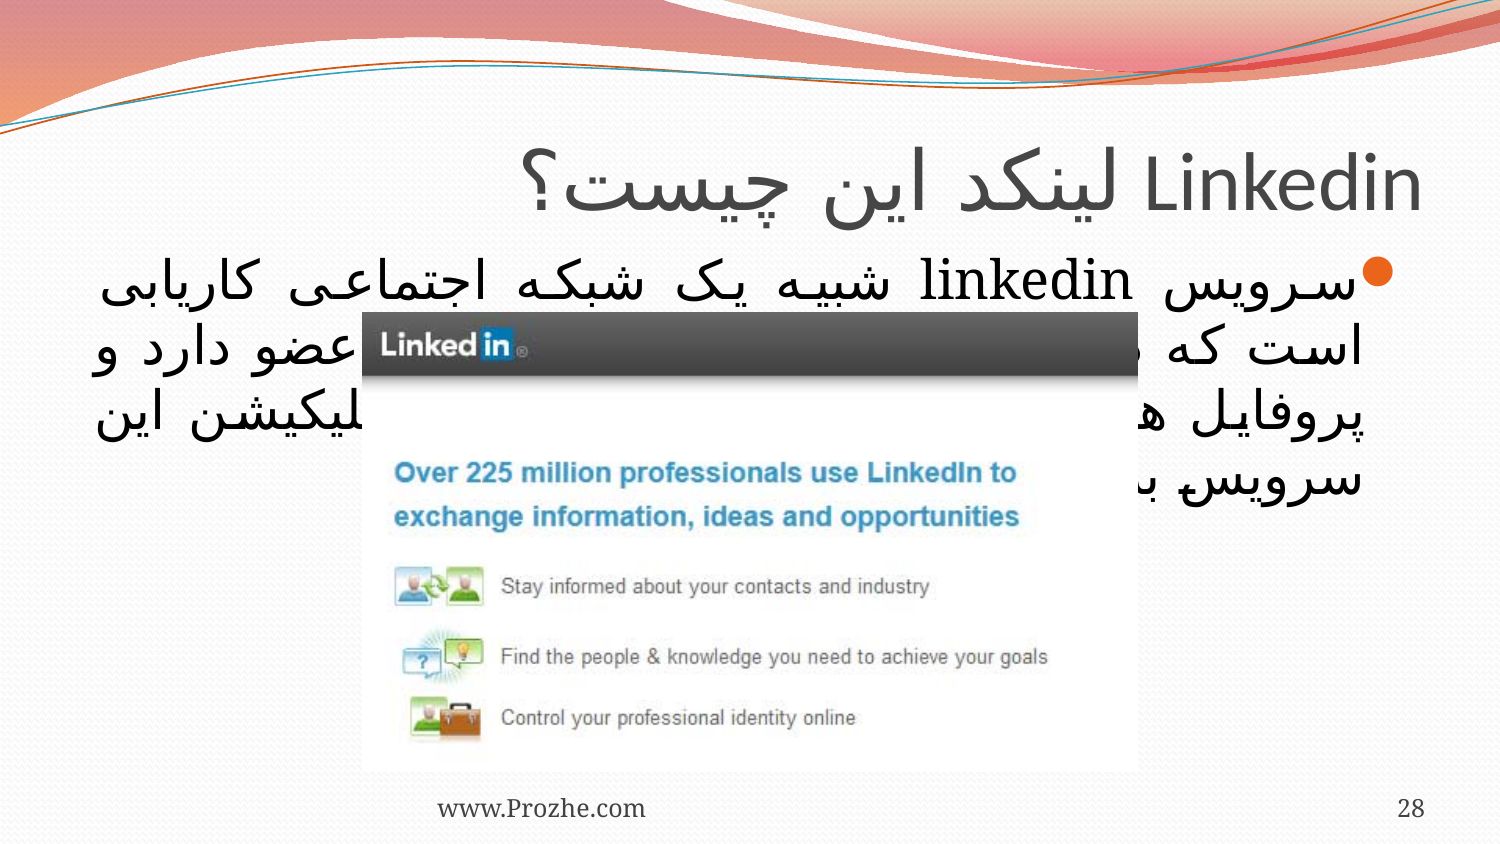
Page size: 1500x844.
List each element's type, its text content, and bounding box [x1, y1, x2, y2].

picture [362, 312, 1138, 773]
footer www.Prozhe.com [437, 786, 988, 827]
list سرویس linkedin شبیه یک شبکه اجتماعی کاریابی است که در حال حاضر بیش از 30 میلیون عضو دارد و پروفایل هرکاربر رزومه آن شخص است. اپلیکیشن این سرویس برای تمام پلتفورم ها وجود دارد. [75, 238, 1425, 779]
slide_number 28 [1299, 782, 1425, 827]
title Linkedin لينکد اين چيست؟ [75, 86, 1425, 228]
